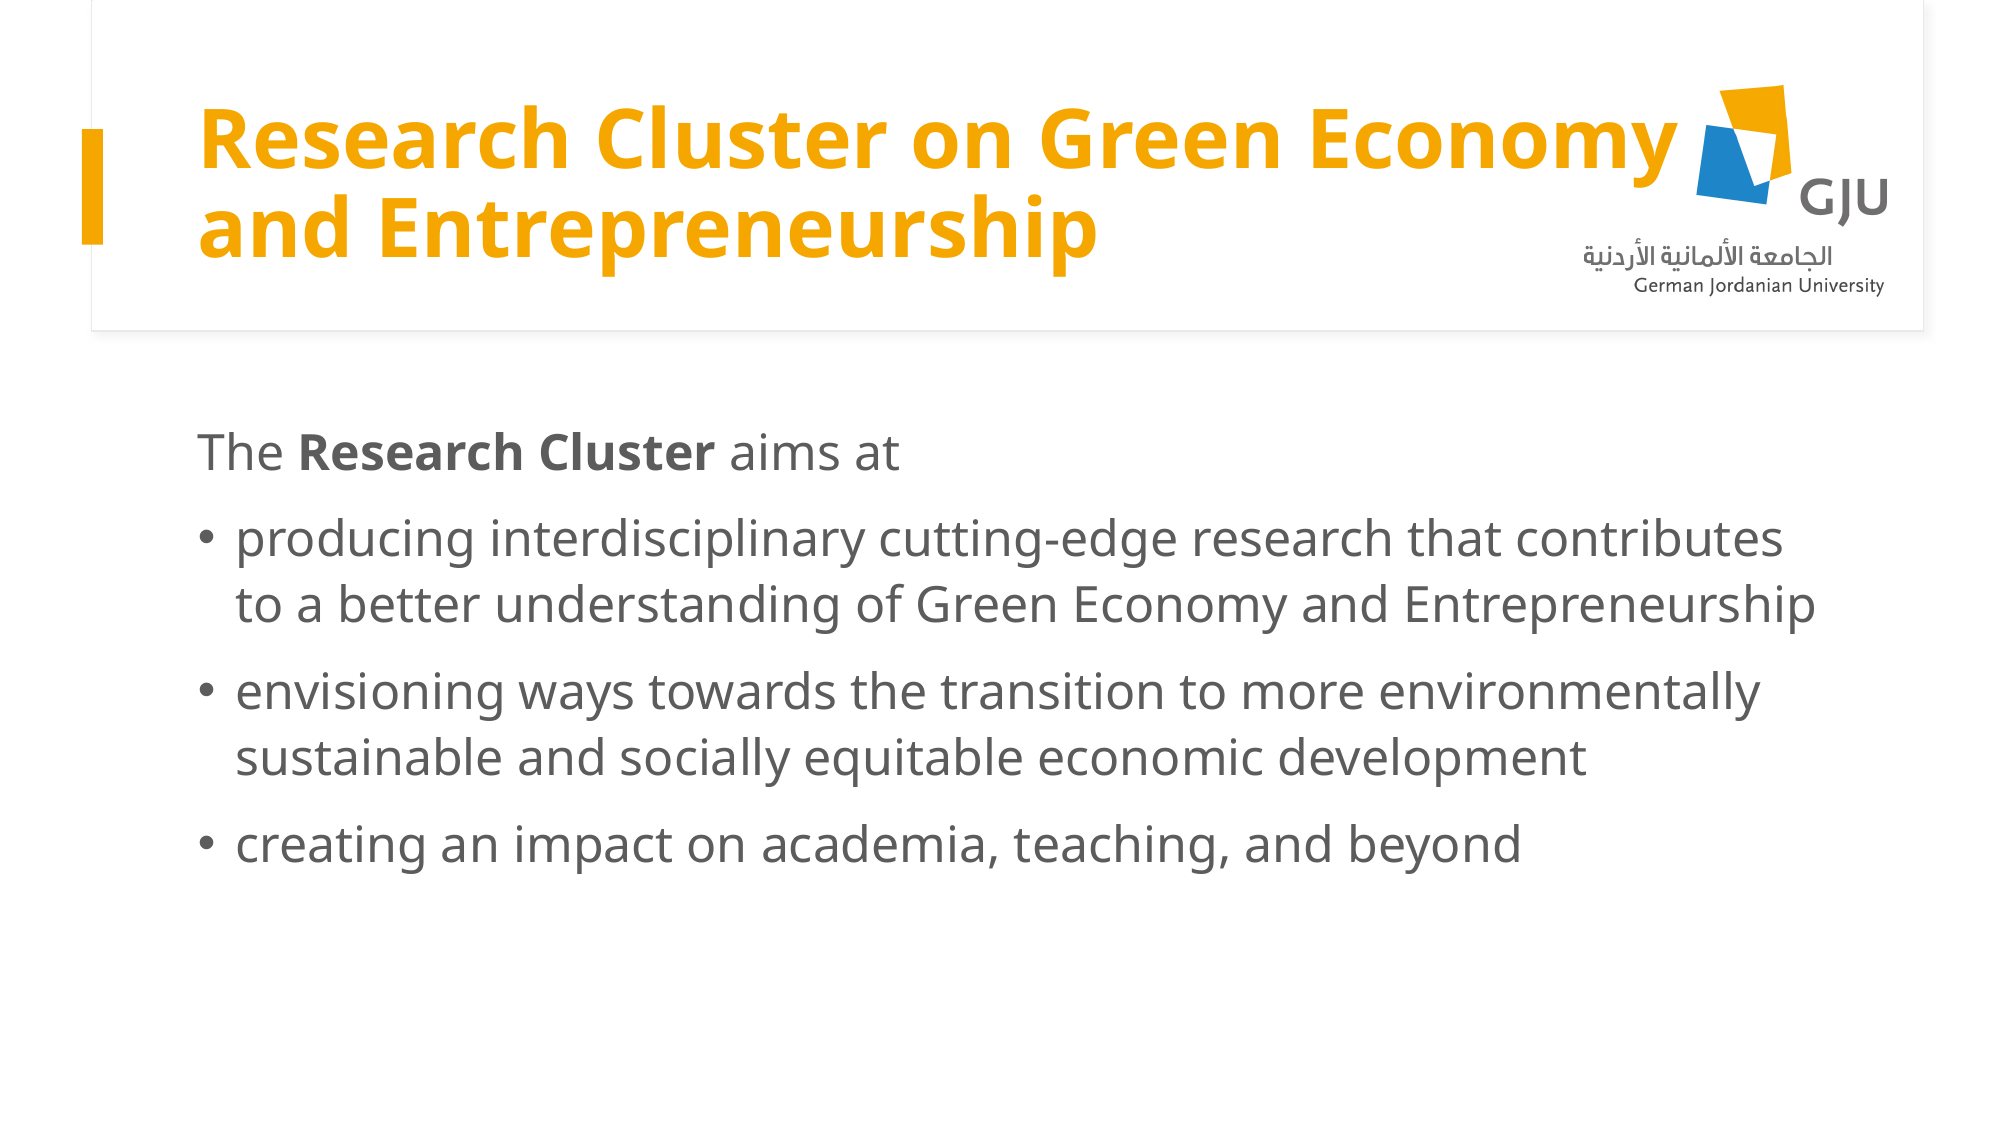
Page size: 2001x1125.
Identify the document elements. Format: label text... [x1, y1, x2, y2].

list The Research Cluster aims at producing interdisciplinary cutting-edge research that contributes to a better understanding of Green Economy and Entrepreneurship envisioning ways towards the transition to more environmentally sustainable and socially equitable economic development creating an impact on academia, teaching, and beyond [183, 406, 1851, 1013]
picture [1584, 85, 1887, 297]
title Research Cluster on Green Economy and Entrepreneurship [183, 90, 1851, 284]
